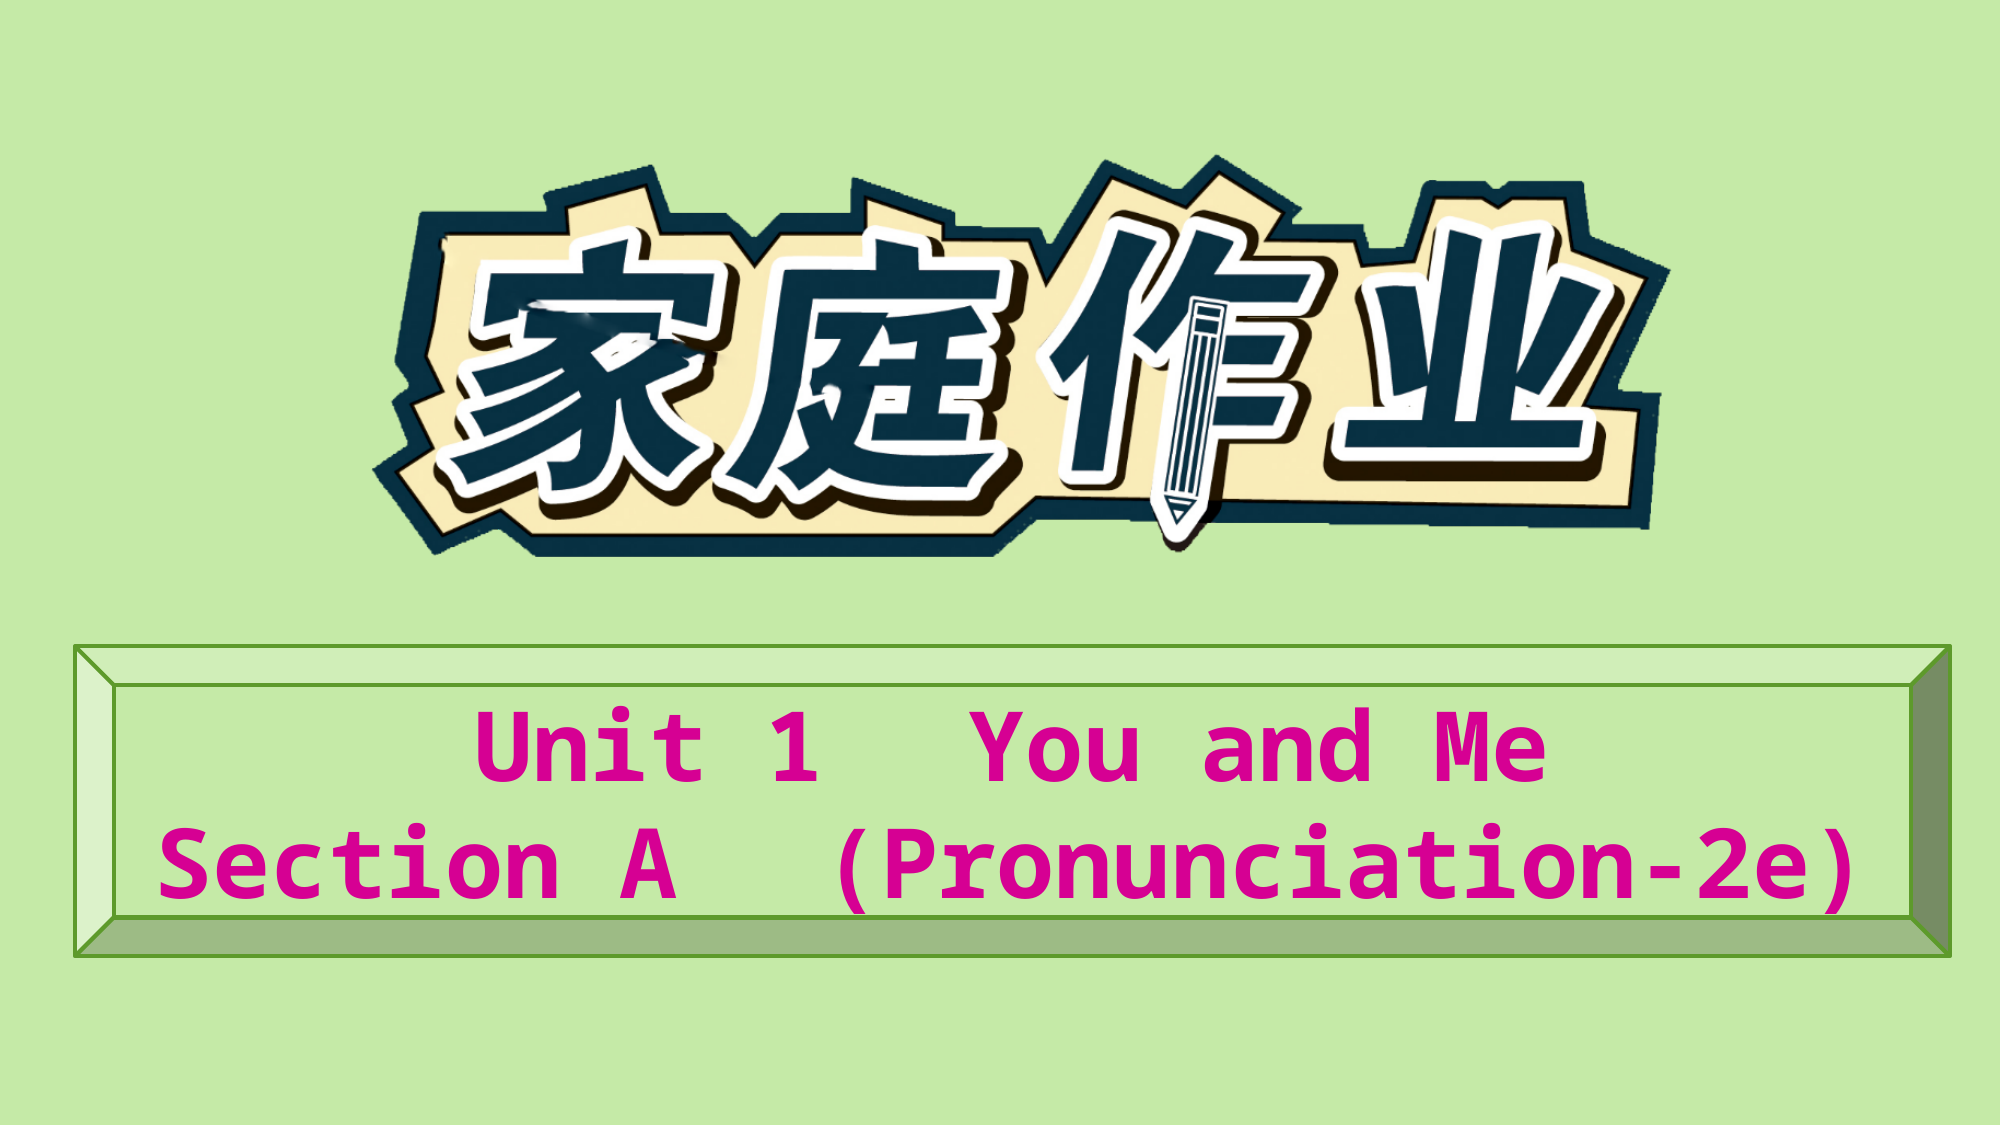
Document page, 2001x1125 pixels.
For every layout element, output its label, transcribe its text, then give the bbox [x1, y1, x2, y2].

picture [369, 87, 1675, 644]
text_box Unit 1 You and Me Section A (Pronunciation-2e) [73, 644, 1952, 958]
